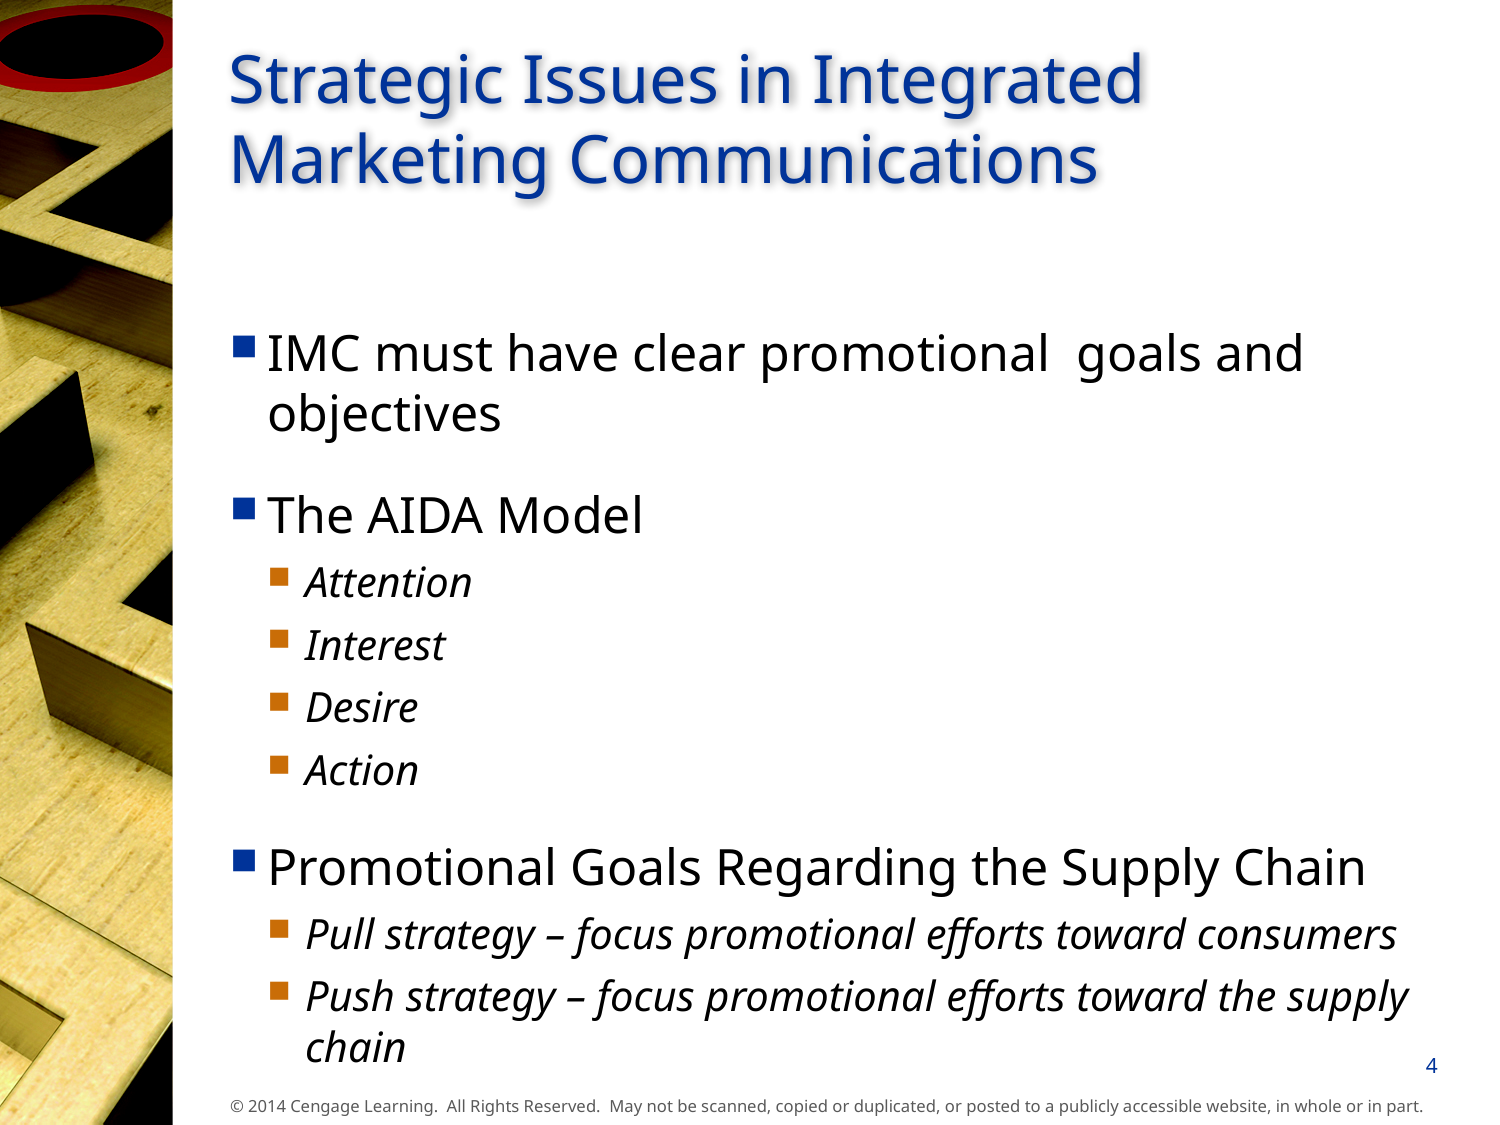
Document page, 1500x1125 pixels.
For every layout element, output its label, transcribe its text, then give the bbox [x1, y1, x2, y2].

picture [0, 0, 173, 1125]
list IMC must have clear promotional goals and objectives The AIDA Model Attention Interest Desire Action Promotional Goals Regarding the Supply Chain Pull strategy – focus promotional efforts toward consumers Push strategy – focus promotional efforts toward the supply chain [215, 212, 1478, 1097]
slide_number 4 [1386, 1037, 1478, 1097]
title Strategic Issues in Integrated Marketing Communications [213, 29, 1454, 213]
